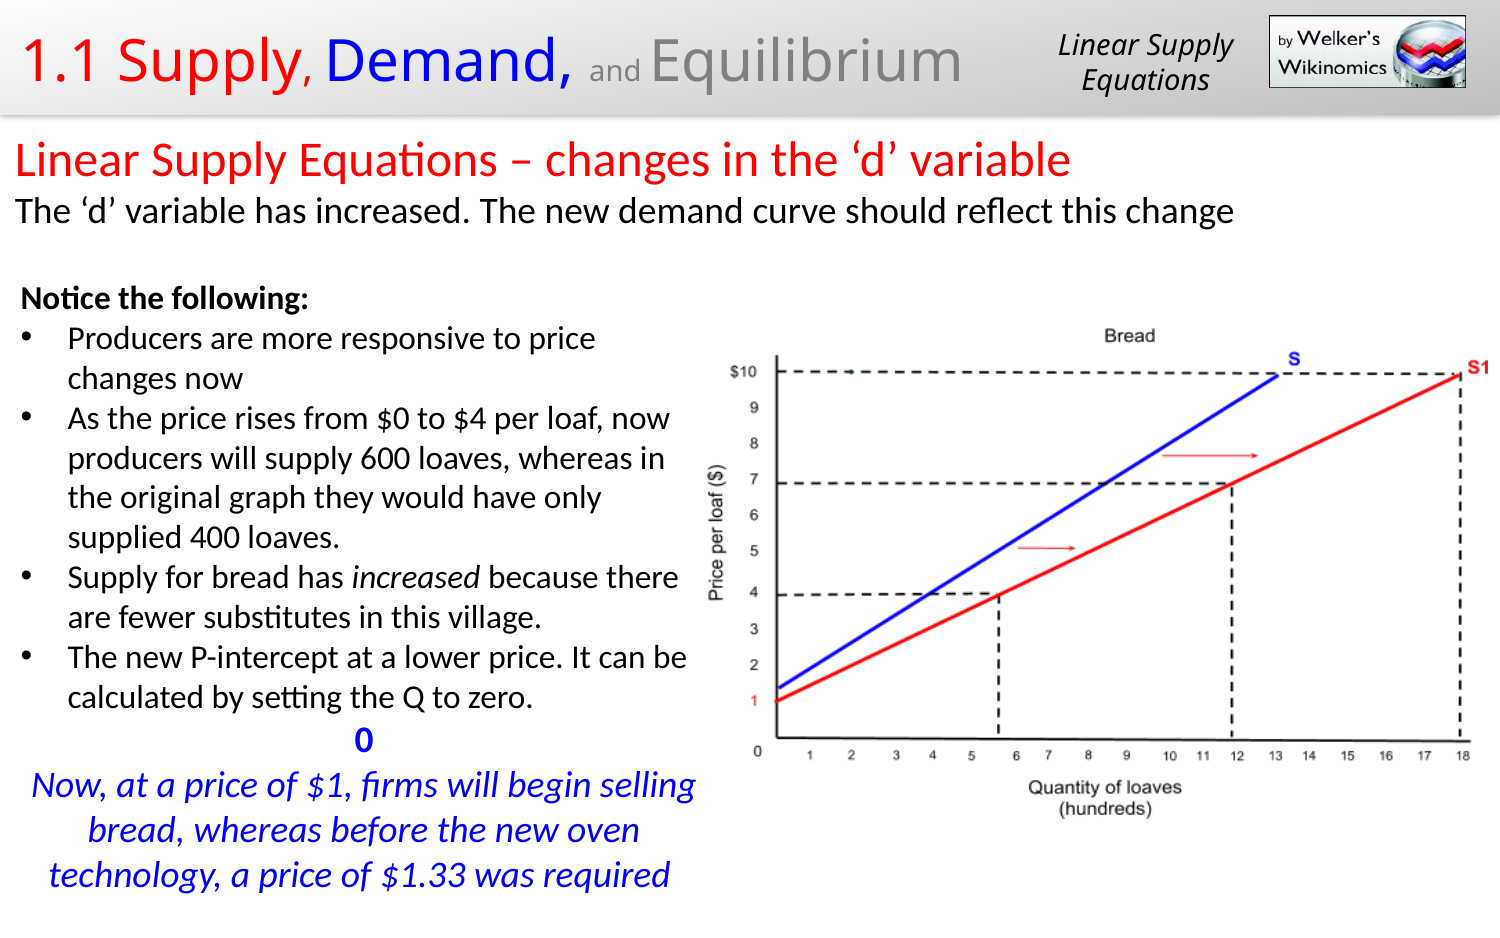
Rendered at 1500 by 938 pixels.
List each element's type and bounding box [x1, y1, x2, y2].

text_box [0, 0, 1500, 115]
picture [692, 318, 1488, 820]
